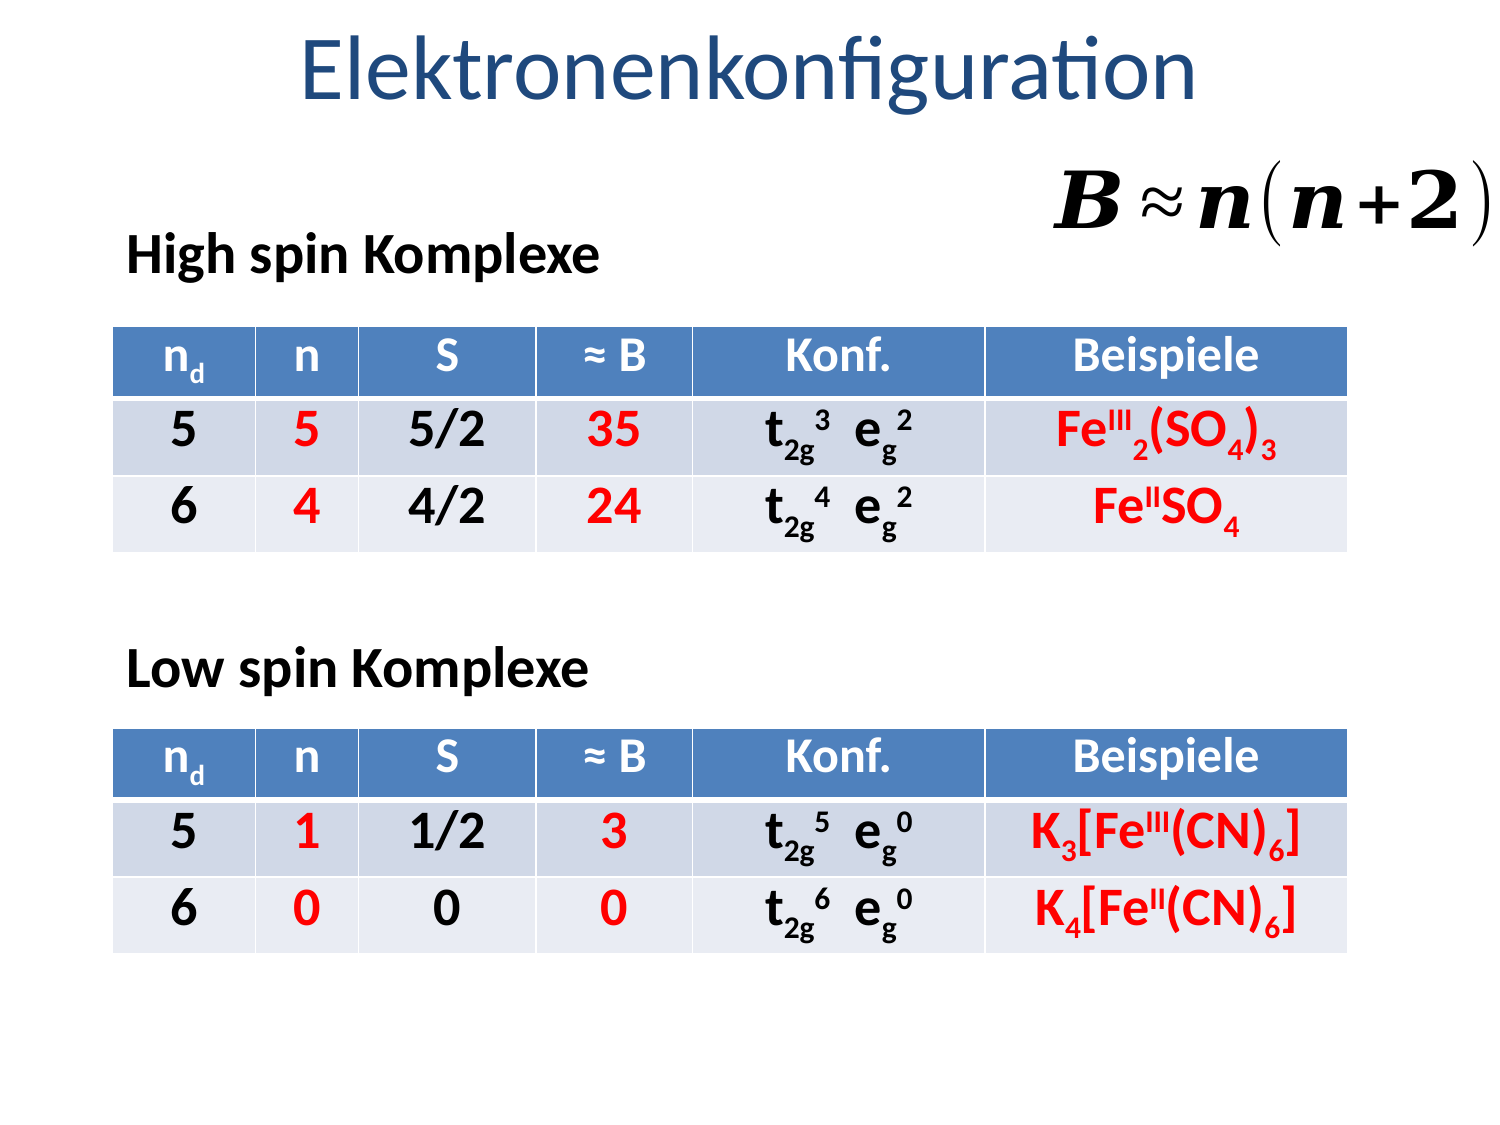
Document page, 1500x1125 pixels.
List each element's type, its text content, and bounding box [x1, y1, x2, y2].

table_cell t2g6 eg0 [693, 878, 984, 953]
table_cell 1 [256, 803, 358, 876]
table_cell K4[FeII(CN)6] [986, 878, 1347, 953]
text_box Low spin Komplexe [112, 621, 1317, 707]
table_cell 35 [537, 401, 692, 475]
table_header nd [113, 729, 255, 797]
table_header ≈ B [537, 729, 692, 797]
table_cell 1/2 [359, 803, 535, 876]
table_header Beispiele [986, 327, 1347, 396]
table_cell 3 [537, 803, 692, 876]
table_cell FeIISO4 [986, 477, 1347, 552]
table_cell 5 [256, 401, 358, 475]
table_header nd [113, 327, 255, 396]
table_cell 6 [113, 477, 255, 552]
table_cell t2g4 eg2 [693, 477, 984, 552]
table_header S [359, 729, 535, 797]
table_header S [359, 327, 535, 396]
table_header ≈ B [537, 327, 692, 396]
table_cell 4 [256, 477, 358, 552]
table_cell 6 [113, 878, 255, 953]
table_header Konf. [693, 327, 984, 396]
table_cell FeIII2(SO4)3 [986, 401, 1347, 475]
table_cell 5 [113, 803, 255, 876]
table_header Beispiele [986, 729, 1347, 797]
table_cell t2g5 eg0 [693, 803, 984, 876]
table_cell 24 [537, 477, 692, 552]
table_cell 4/2 [359, 477, 535, 552]
table_cell t2g3 eg2 [693, 401, 984, 475]
table_cell 0 [359, 878, 535, 953]
table_header n [256, 327, 358, 396]
table_header n [256, 729, 358, 797]
table_header Konf. [693, 729, 984, 797]
table_cell 0 [256, 878, 358, 953]
table_cell 5 [113, 401, 255, 475]
table_cell 5/2 [359, 401, 535, 475]
title Elektronenkonfiguration [0, 0, 1500, 126]
text_box High spin Komplexe [112, 208, 1317, 293]
table_cell 0 [537, 878, 692, 953]
table_cell K3[FeIII(CN)6] [986, 803, 1347, 876]
